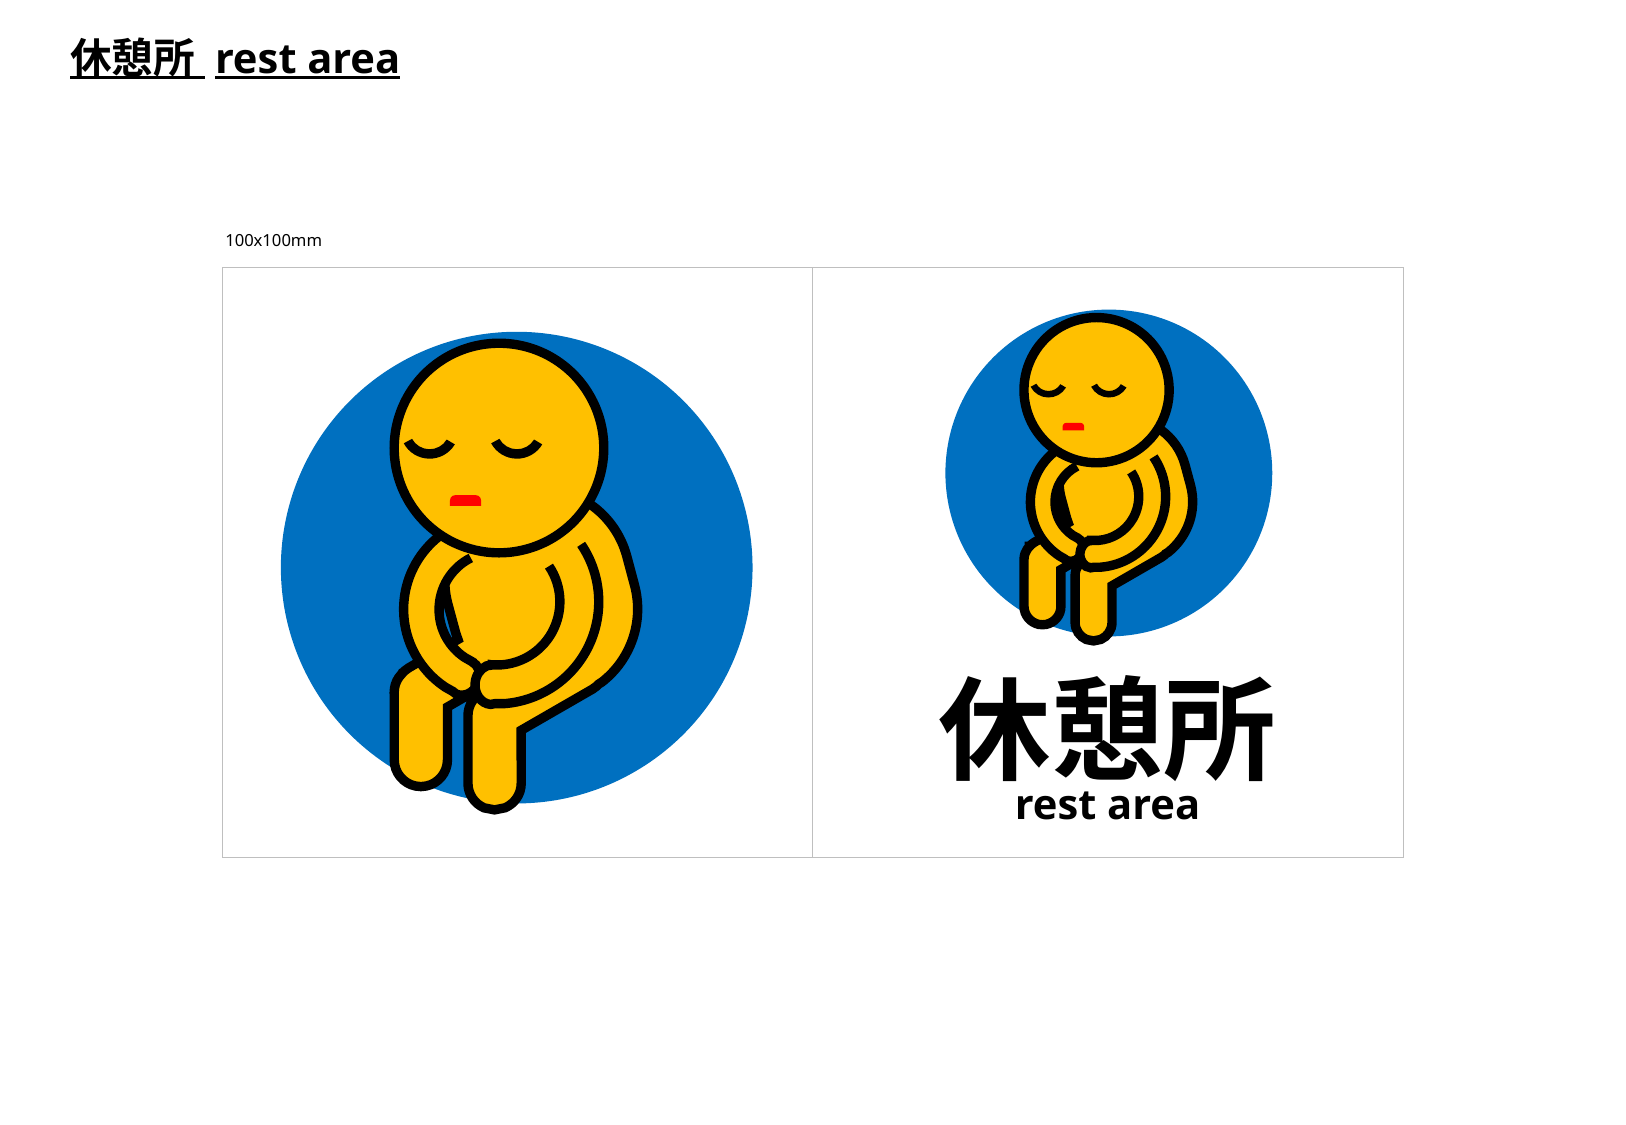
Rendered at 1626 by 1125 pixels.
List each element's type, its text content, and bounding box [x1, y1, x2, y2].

text_box 休憩所 [924, 651, 1292, 802]
text_box 100x100mm [225, 229, 323, 250]
text_box [221, 266, 811, 859]
text_box [811, 266, 1404, 859]
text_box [945, 309, 1273, 637]
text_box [280, 331, 753, 804]
text_box rest area [1000, 770, 1216, 836]
text_box 休憩所 rest area [55, 24, 416, 89]
